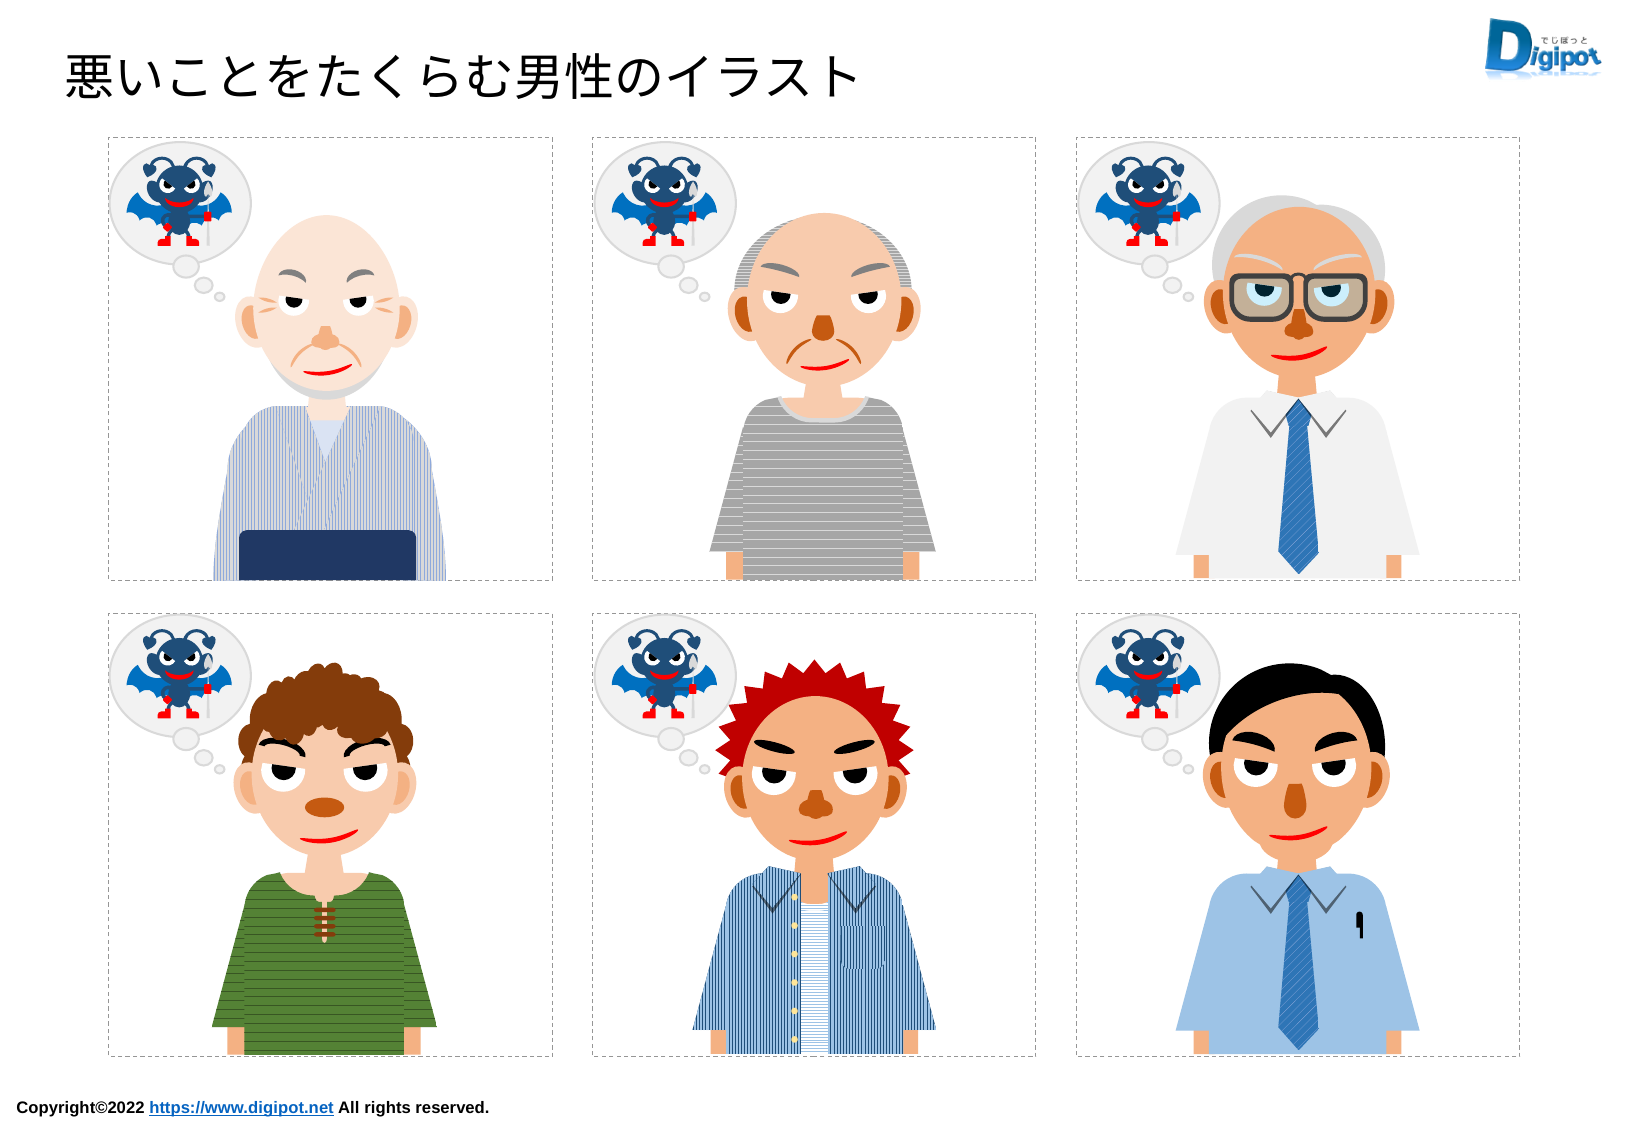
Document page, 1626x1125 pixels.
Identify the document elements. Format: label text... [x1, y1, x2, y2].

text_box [1078, 614, 1420, 1055]
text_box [594, 141, 936, 580]
text_box 悪いことをたくらむ男性のイラスト [49, 38, 879, 113]
picture [1485, 18, 1602, 82]
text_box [109, 614, 437, 1056]
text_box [109, 142, 447, 581]
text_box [594, 614, 937, 1054]
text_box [1078, 142, 1420, 579]
